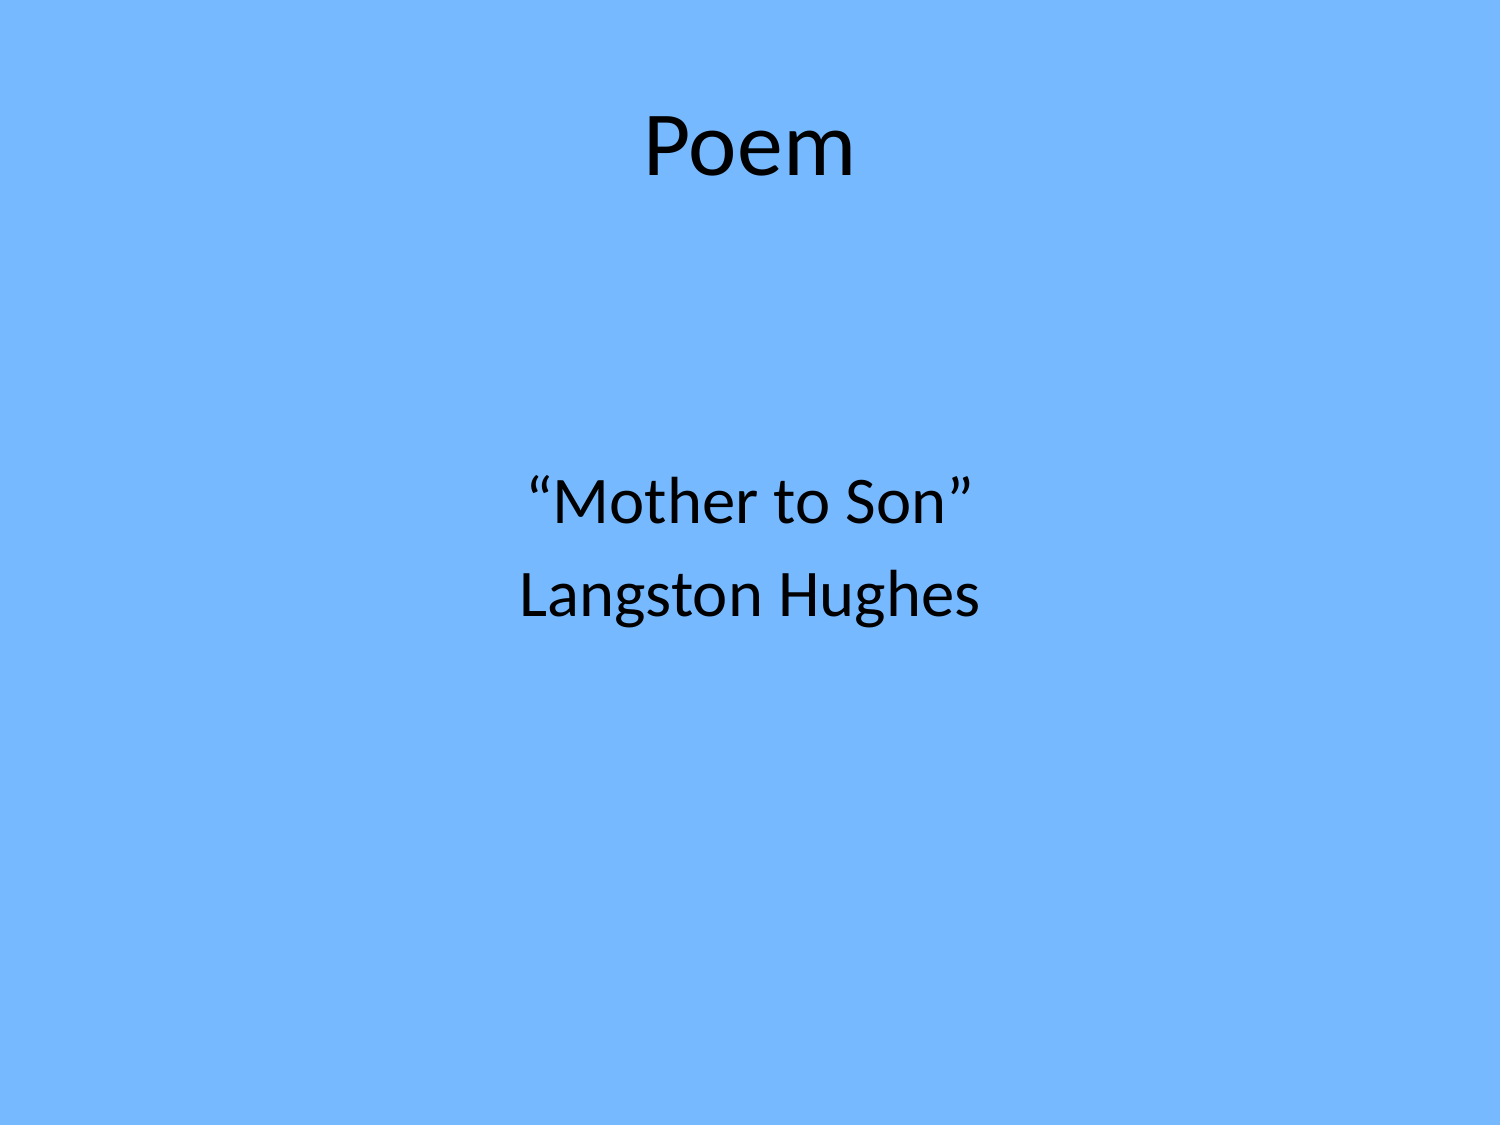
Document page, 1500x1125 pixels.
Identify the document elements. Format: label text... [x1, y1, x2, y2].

list “Mother to Son” Langston Hughes [75, 262, 1425, 1005]
title Poem [75, 45, 1425, 233]
